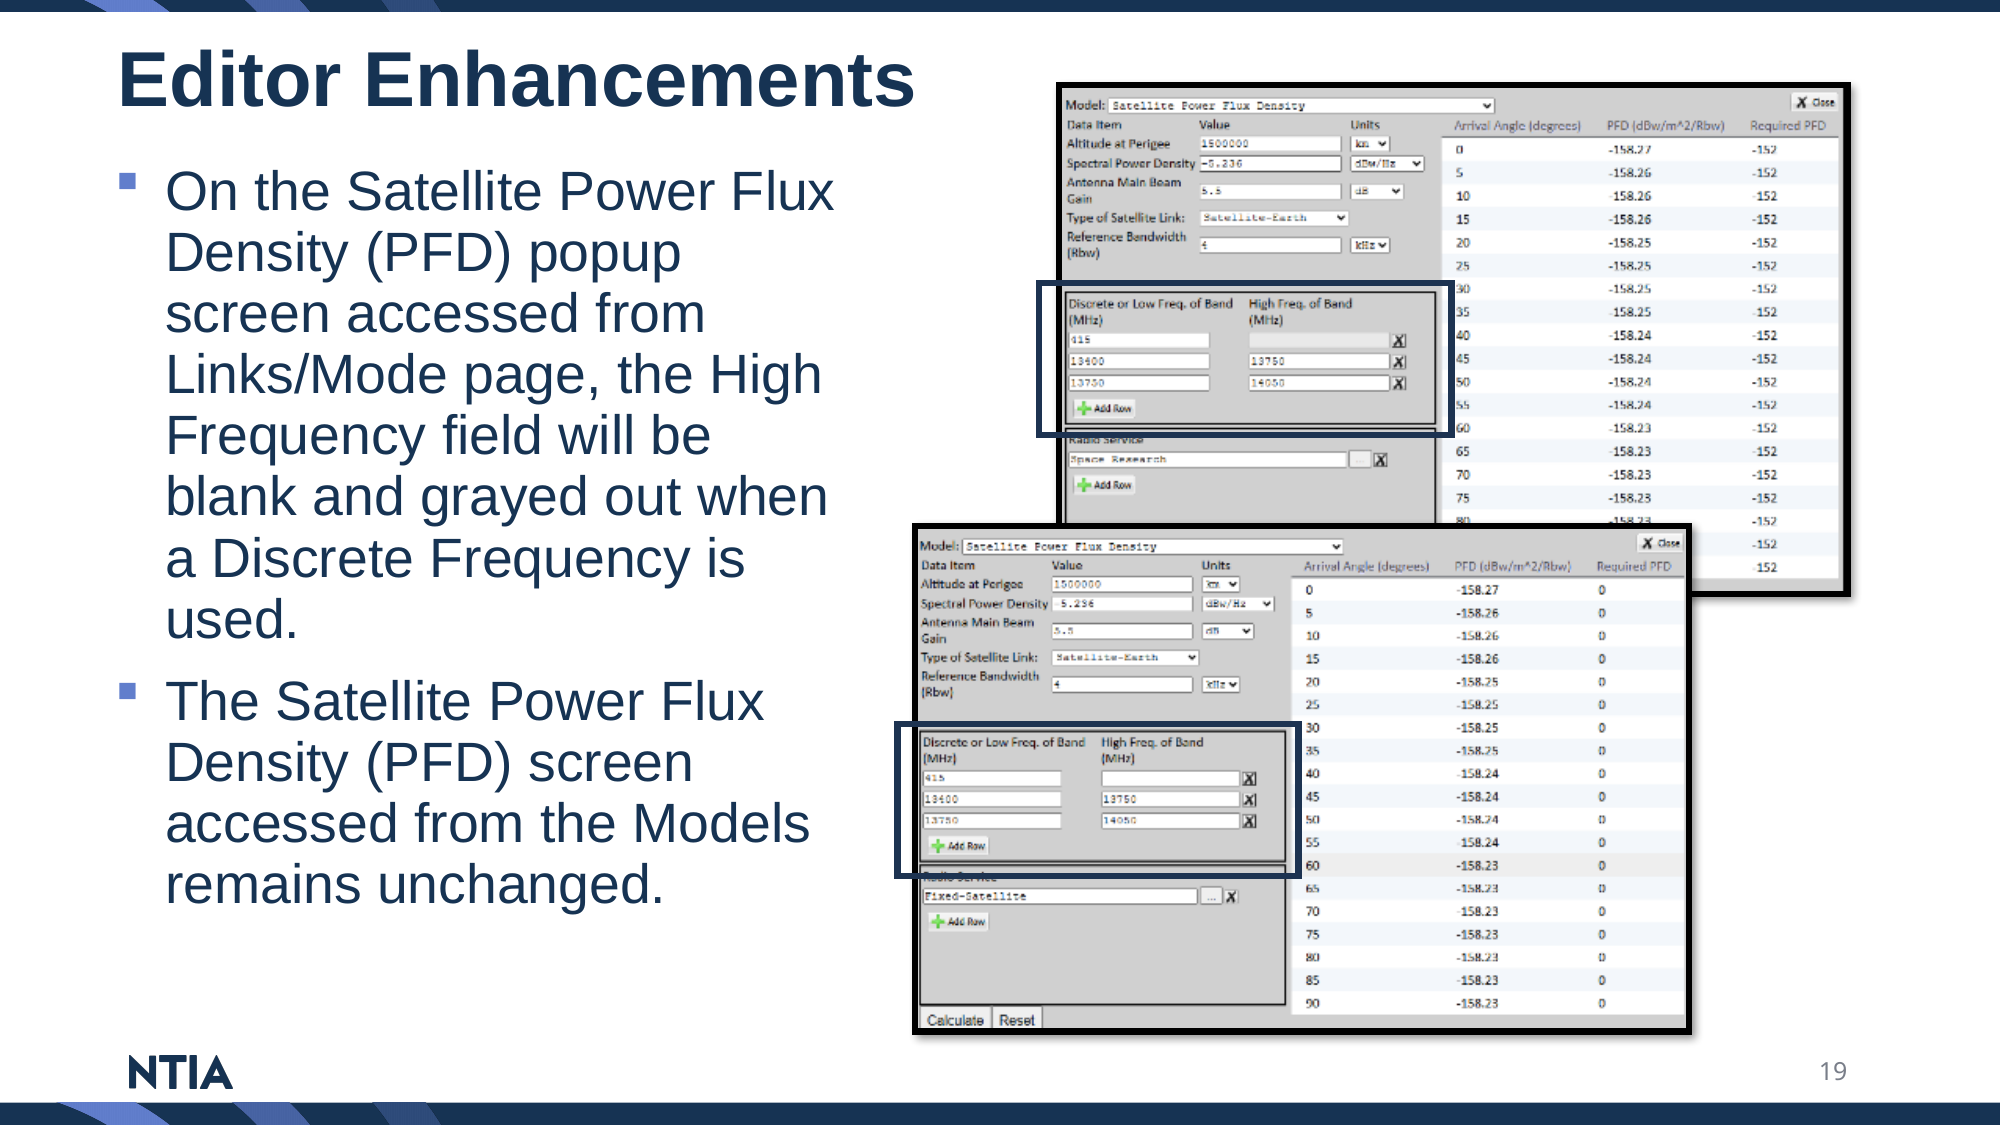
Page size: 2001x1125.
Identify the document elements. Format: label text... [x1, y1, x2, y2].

text_box [896, 722, 917, 878]
picture [0, 1102, 471, 1125]
title Editor Enhancements [99, 14, 938, 139]
list On the Satellite Power Flux Density (PFD) popup screen accessed from Links/Mode page, the High Frequency field will be blank and grayed out when a Discrete Frequency is used. The Satellite Power Flux Density (PFD) screen accessed from the Models remains unchanged. [99, 152, 868, 1029]
slide_number 19 [1412, 1042, 1863, 1103]
text_box [1038, 281, 1061, 437]
picture [0, 0, 471, 12]
picture [917, 87, 1846, 1029]
picture [129, 1055, 233, 1089]
